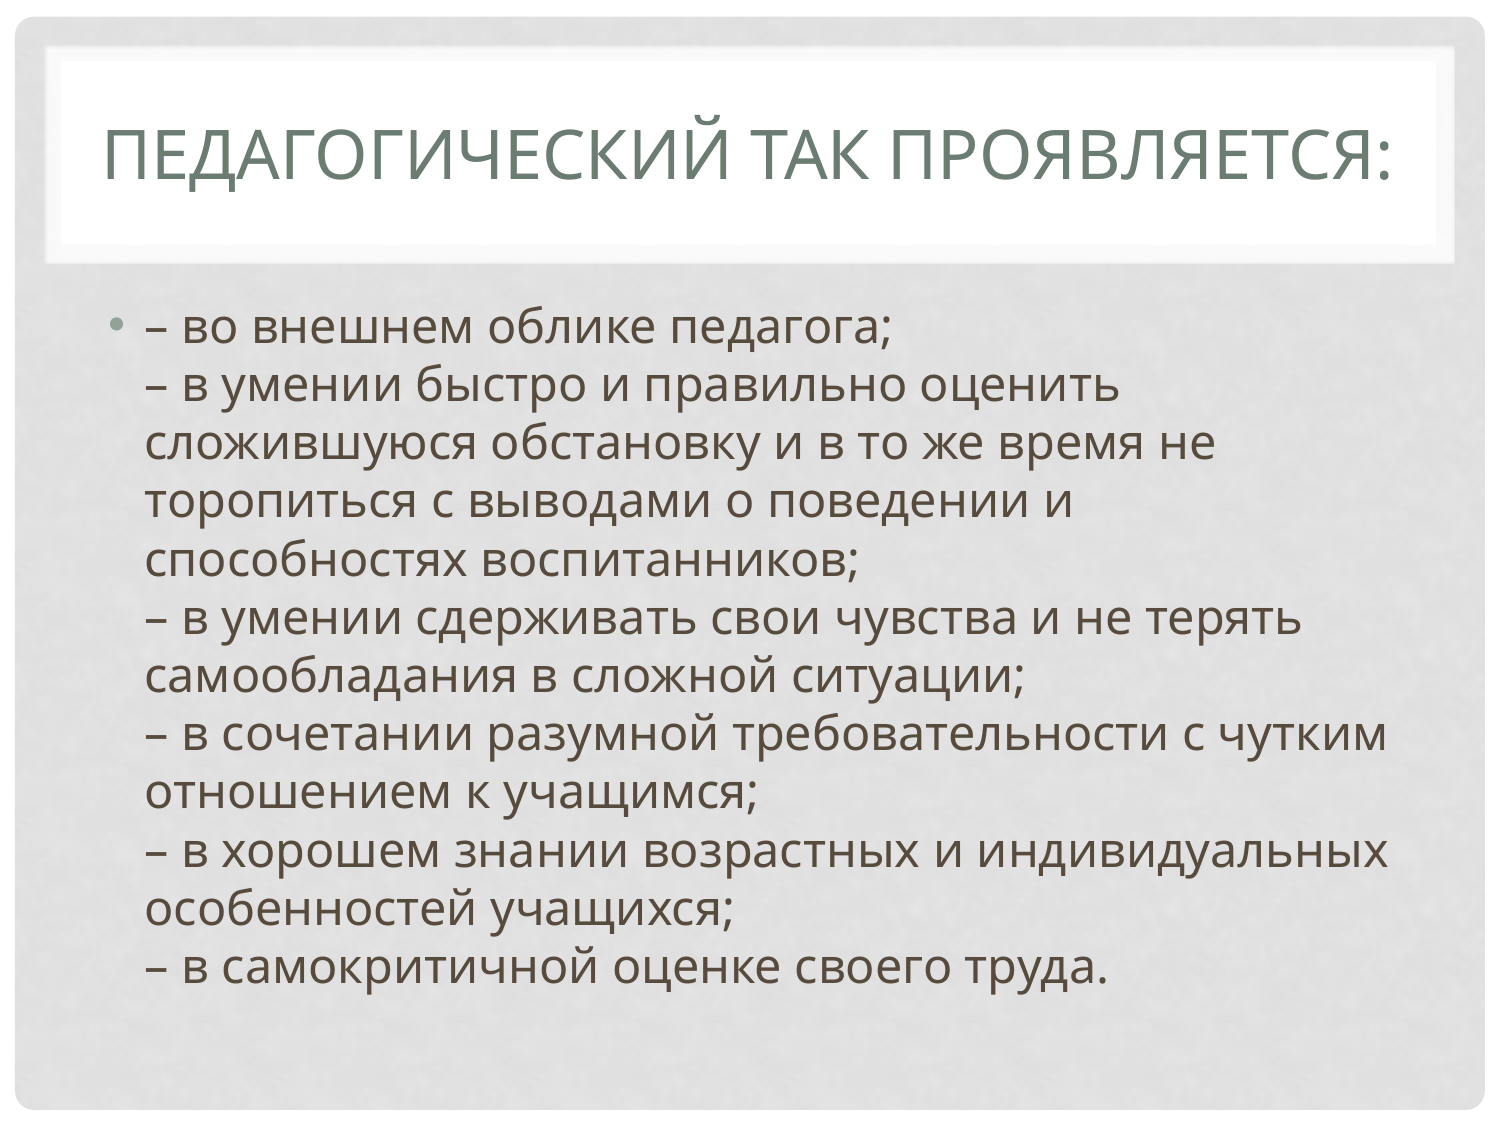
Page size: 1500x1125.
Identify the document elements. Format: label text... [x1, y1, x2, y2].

title Педагогический так проявляется: [69, 66, 1425, 238]
list – во внешнем облике педагога; – в умении быстро и правильно оценить сложившуюся обстановку и в то же время не торопиться с выводами о поведении и способностях воспитанников; – в умении сдерживать свои чувства и не терять самообладания в сложной ситуации; – в сочетании разумной требовательности с чутким отношением к учащимся; – в хорошем знании возрастных и индивидуальных особенностей учащихся; – в самокритичной оценке своего труда. [75, 287, 1425, 1005]
